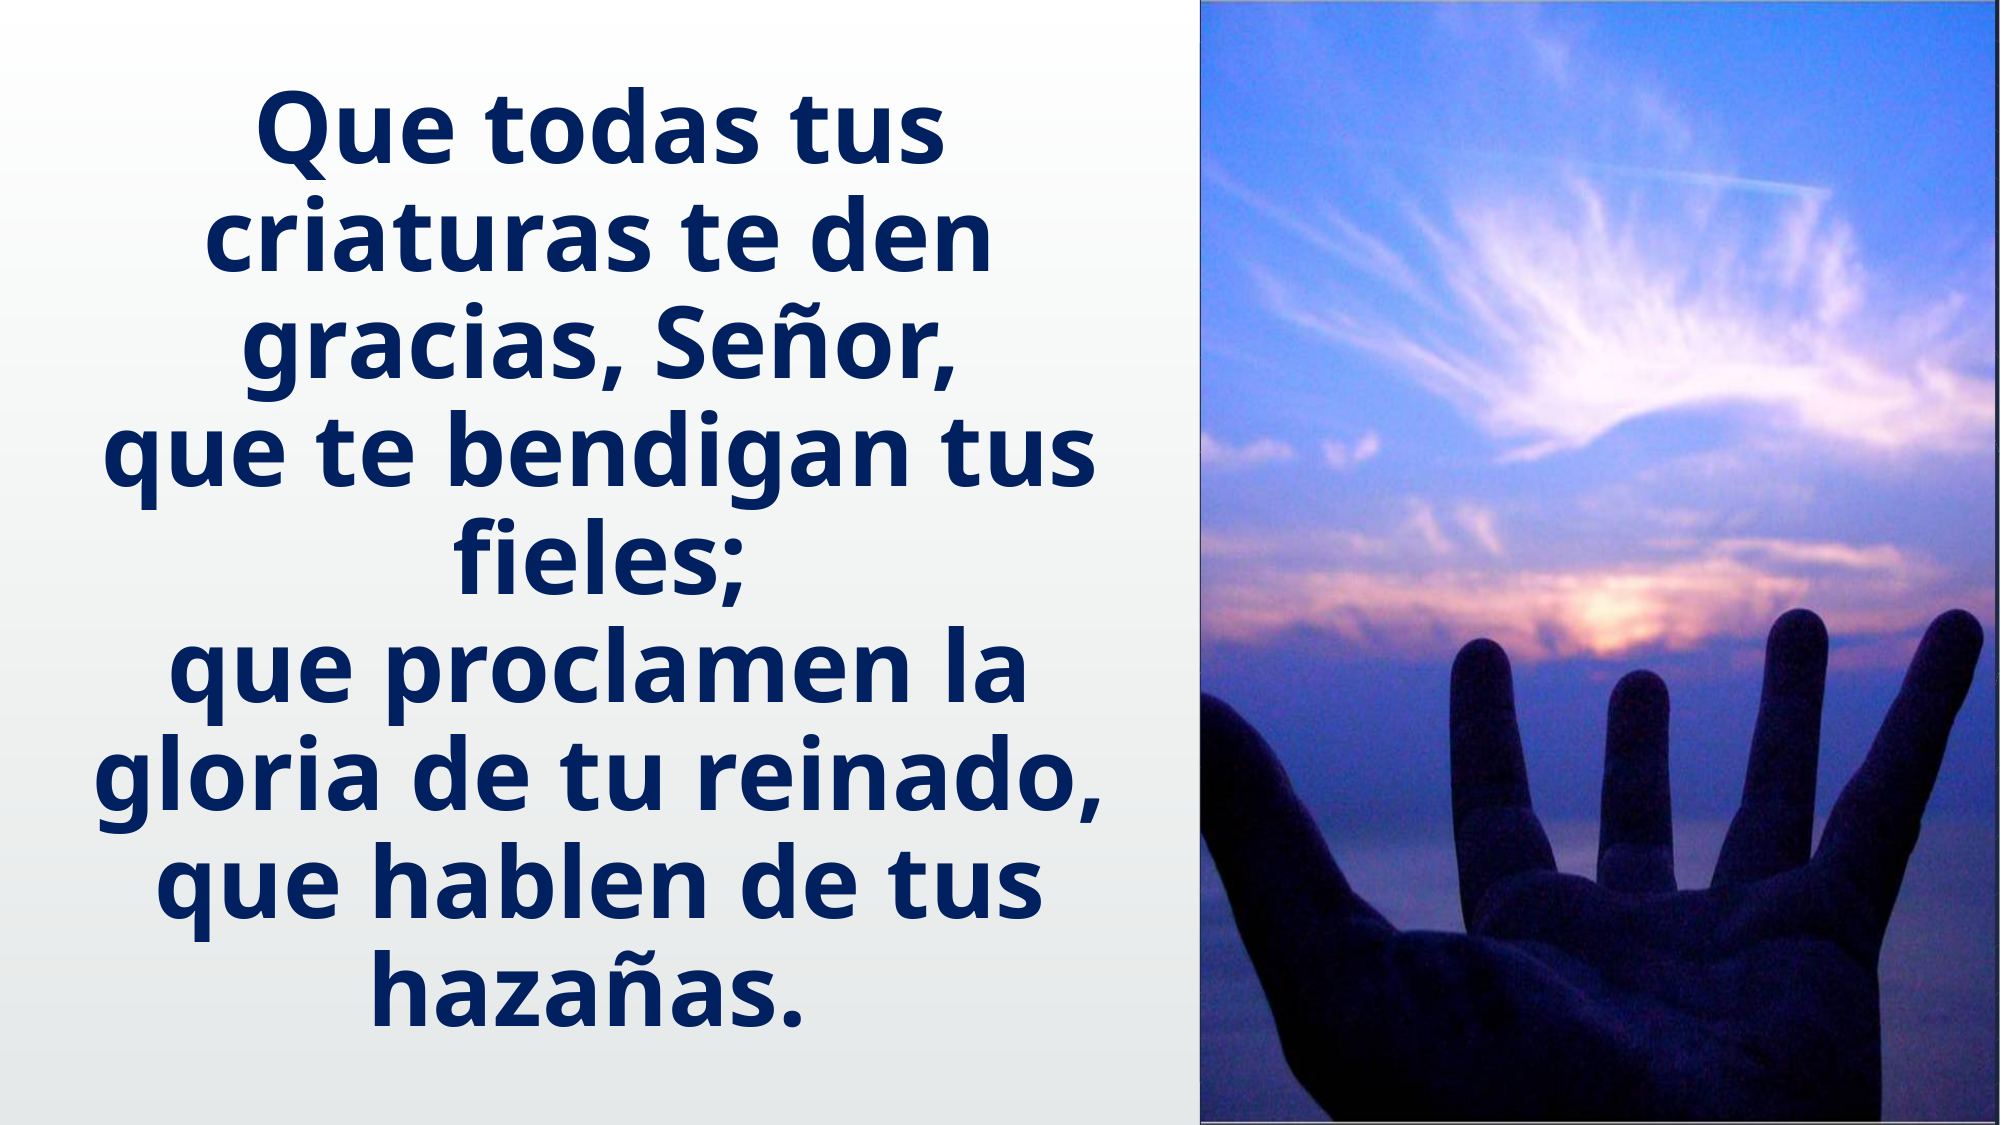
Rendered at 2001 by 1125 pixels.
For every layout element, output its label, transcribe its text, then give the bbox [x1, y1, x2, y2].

picture [1200, 0, 1996, 1125]
title Que todas tus criaturas te den gracias, Señor, que te bendigan tus fieles; que proclamen la gloria de tu reinado, que hablen de tus hazañas. [0, 0, 1200, 1125]
